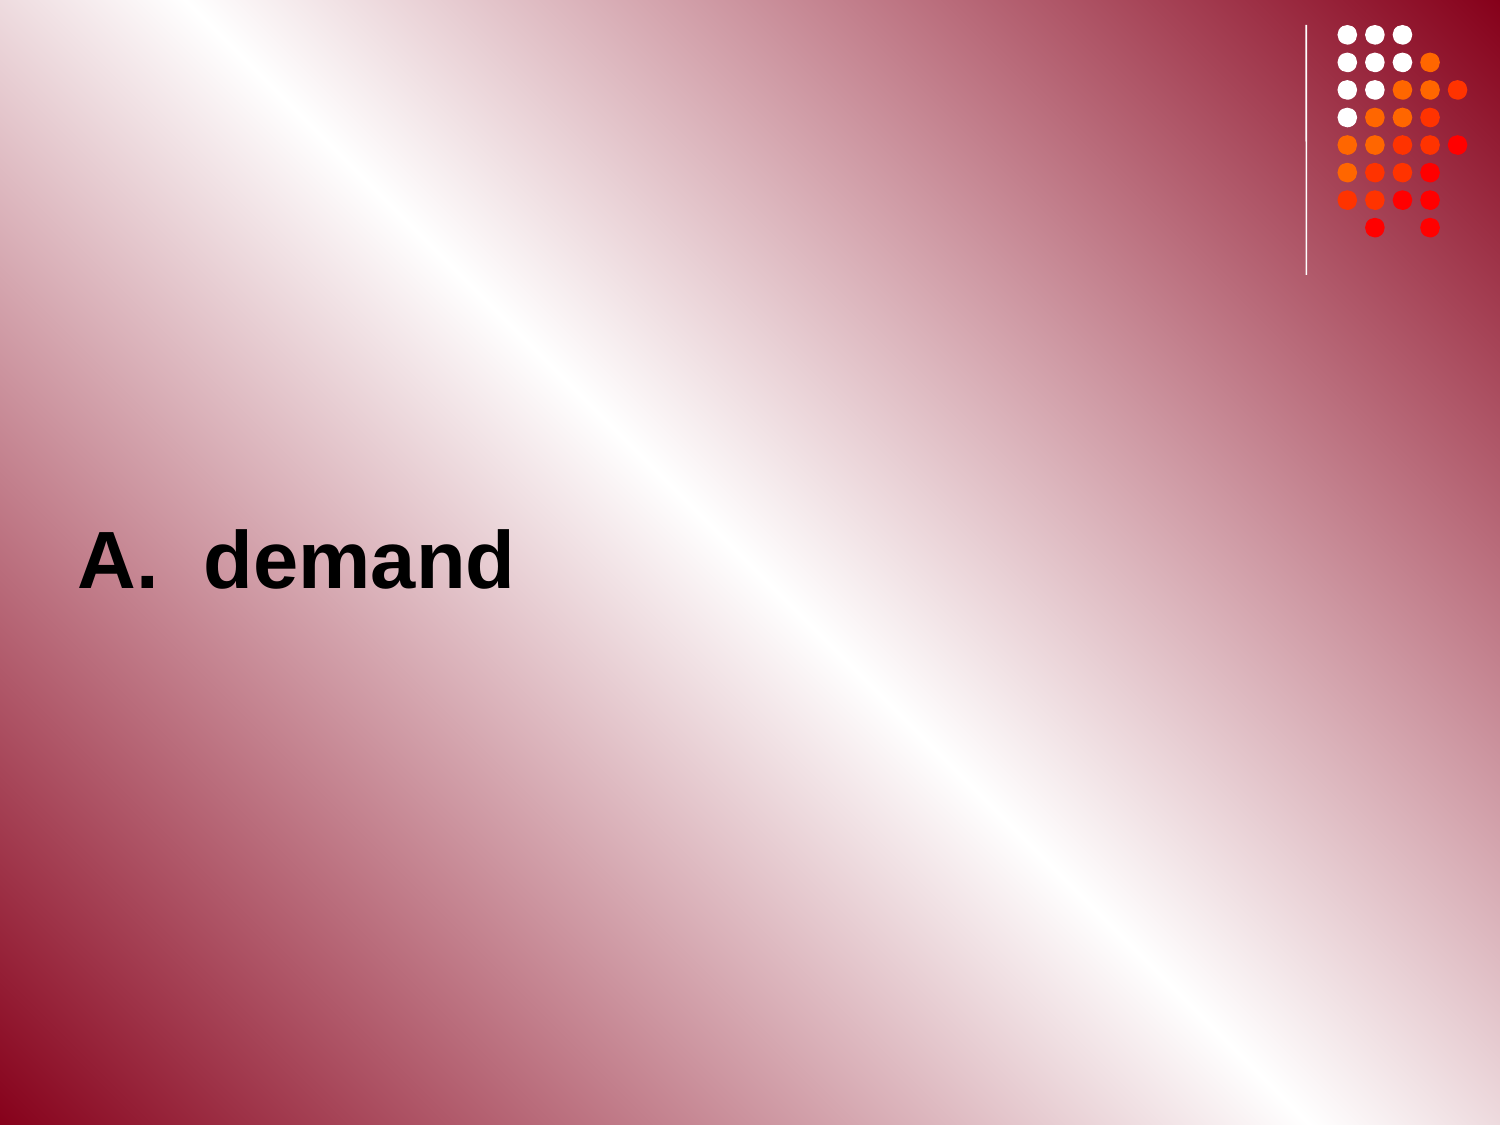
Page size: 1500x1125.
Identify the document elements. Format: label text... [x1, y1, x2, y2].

title A. demand [62, 399, 1300, 613]
